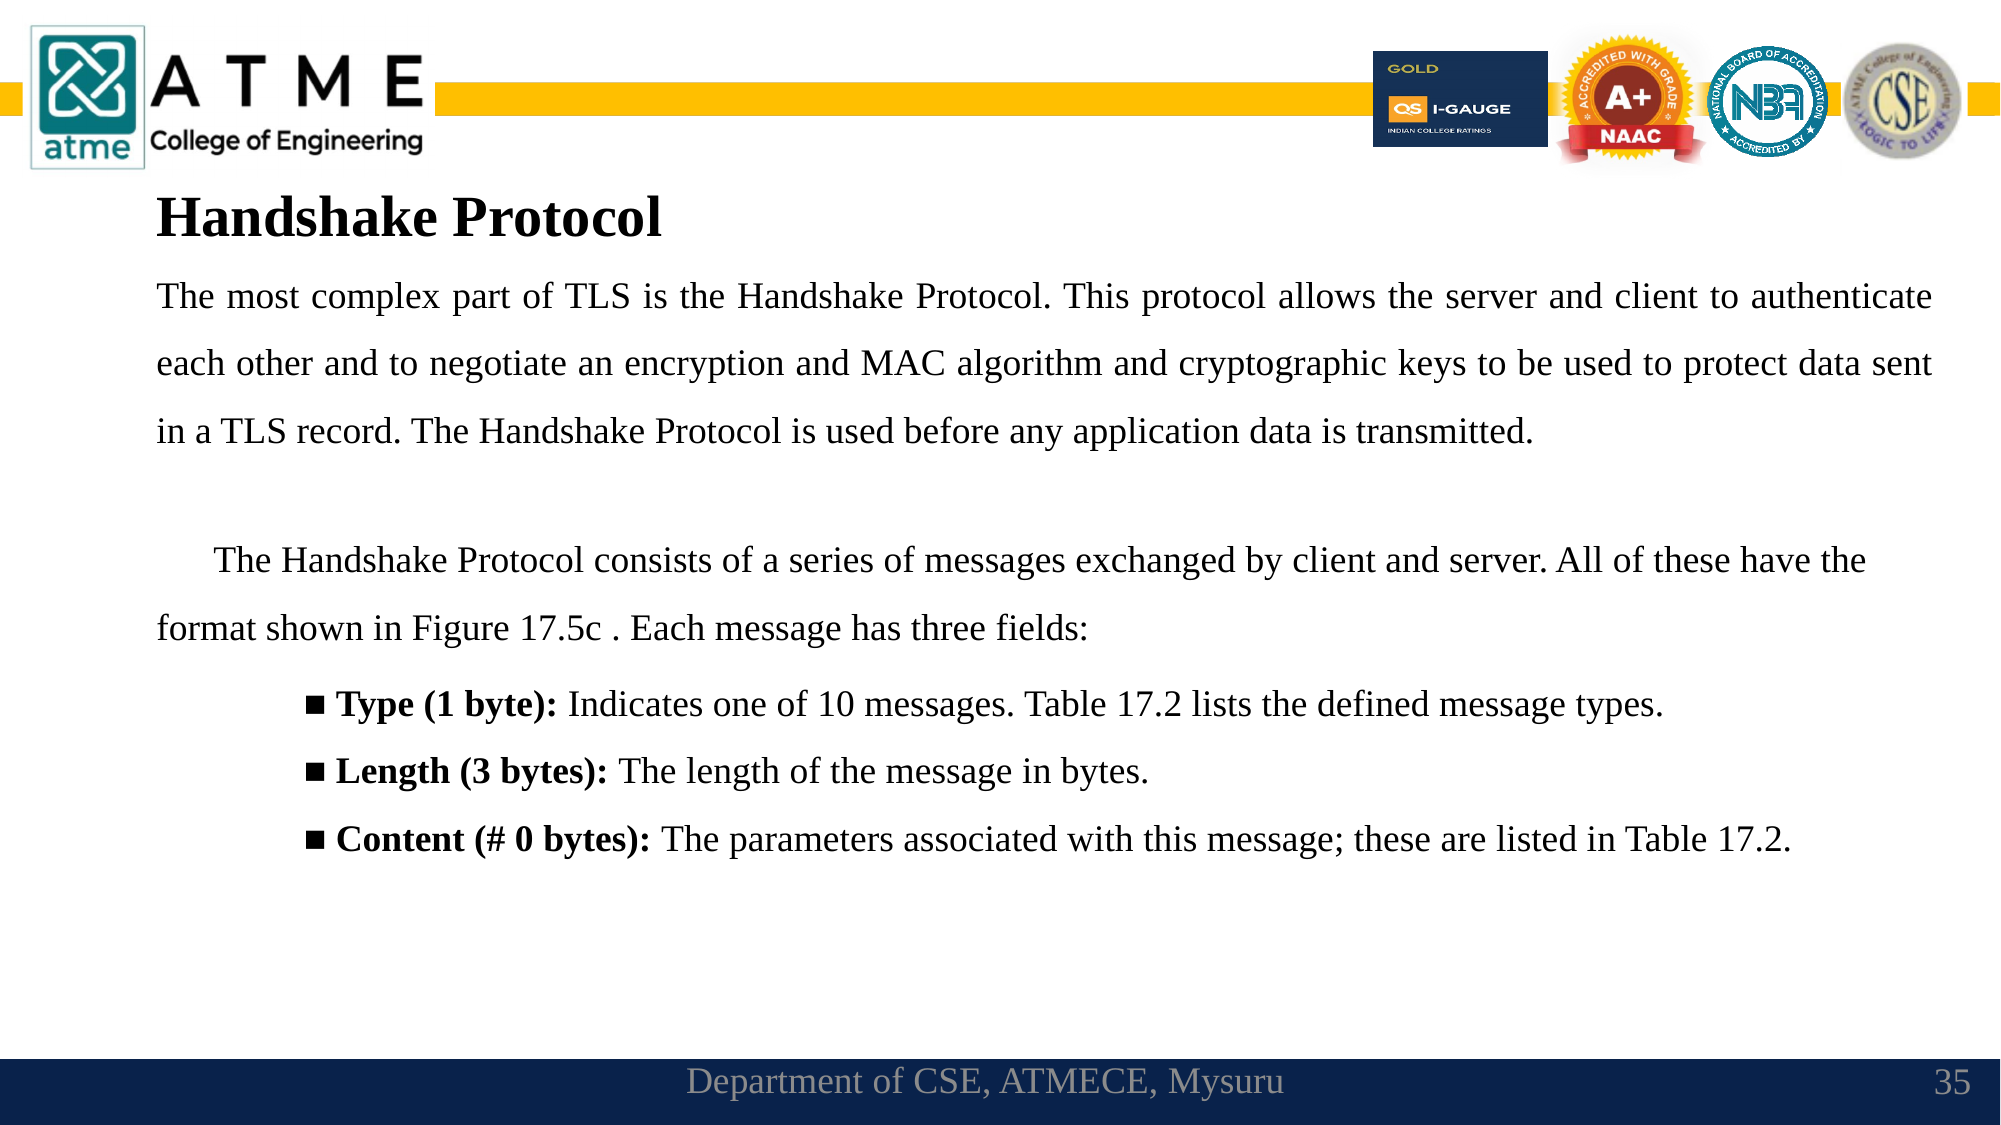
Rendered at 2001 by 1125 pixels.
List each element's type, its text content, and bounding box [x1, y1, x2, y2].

picture [1840, 26, 1968, 176]
text_box Handshake Protocol The most complex part of TLS is the Handshake Protocol. This protocol allows the server and client to authenticate each other and to negotiate an encryption and MAC algorithm and cryptographic keys to be used to protect data sent in a TLS record. The Handshake Protocol is used before any application data is transmitted. [141, 136, 1950, 459]
picture [22, 15, 435, 178]
text_box ■ Type (1 byte): Indicates one of 10 messages. Table 17.2 lists the defined message types. ■ Length (3 bytes): The length of the message in bytes. ■ Content (# 0 bytes): The parameters associated with this message; these are listed in Table 17.2. [288, 648, 1900, 867]
picture [1373, 20, 1828, 136]
picture [0, 1059, 2001, 1125]
footer Department of CSE, ATMECE, Mysuru [501, 1056, 1470, 1102]
slide_number 35 [1511, 1057, 1972, 1103]
text_box The Handshake Protocol consists of a series of messages exchanged by client and server. All of these have the format shown in Figure 17.5c . Each message has three fields: [141, 505, 1950, 656]
